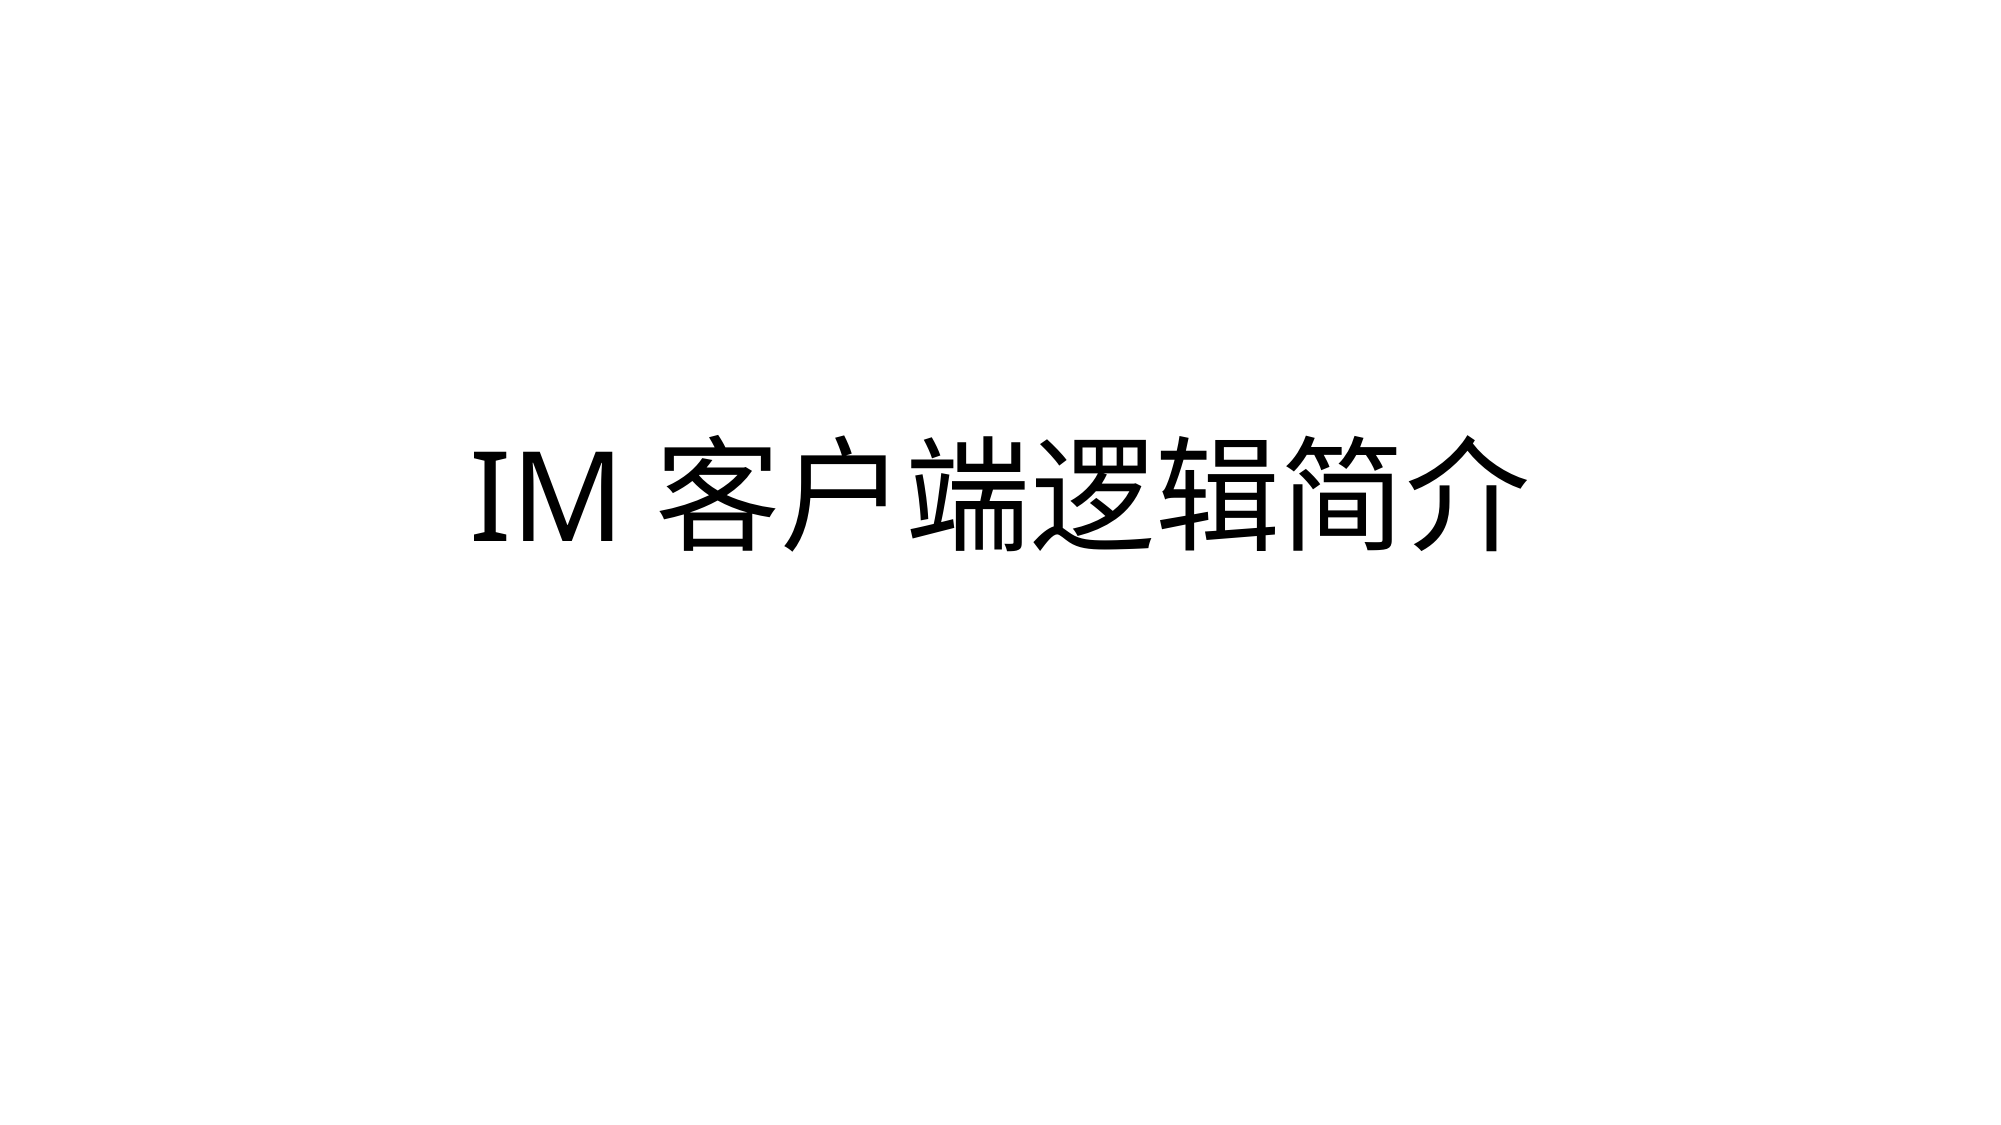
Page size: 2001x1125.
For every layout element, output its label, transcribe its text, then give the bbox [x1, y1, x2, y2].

title IM客户端逻辑简介 [249, 184, 1750, 576]
